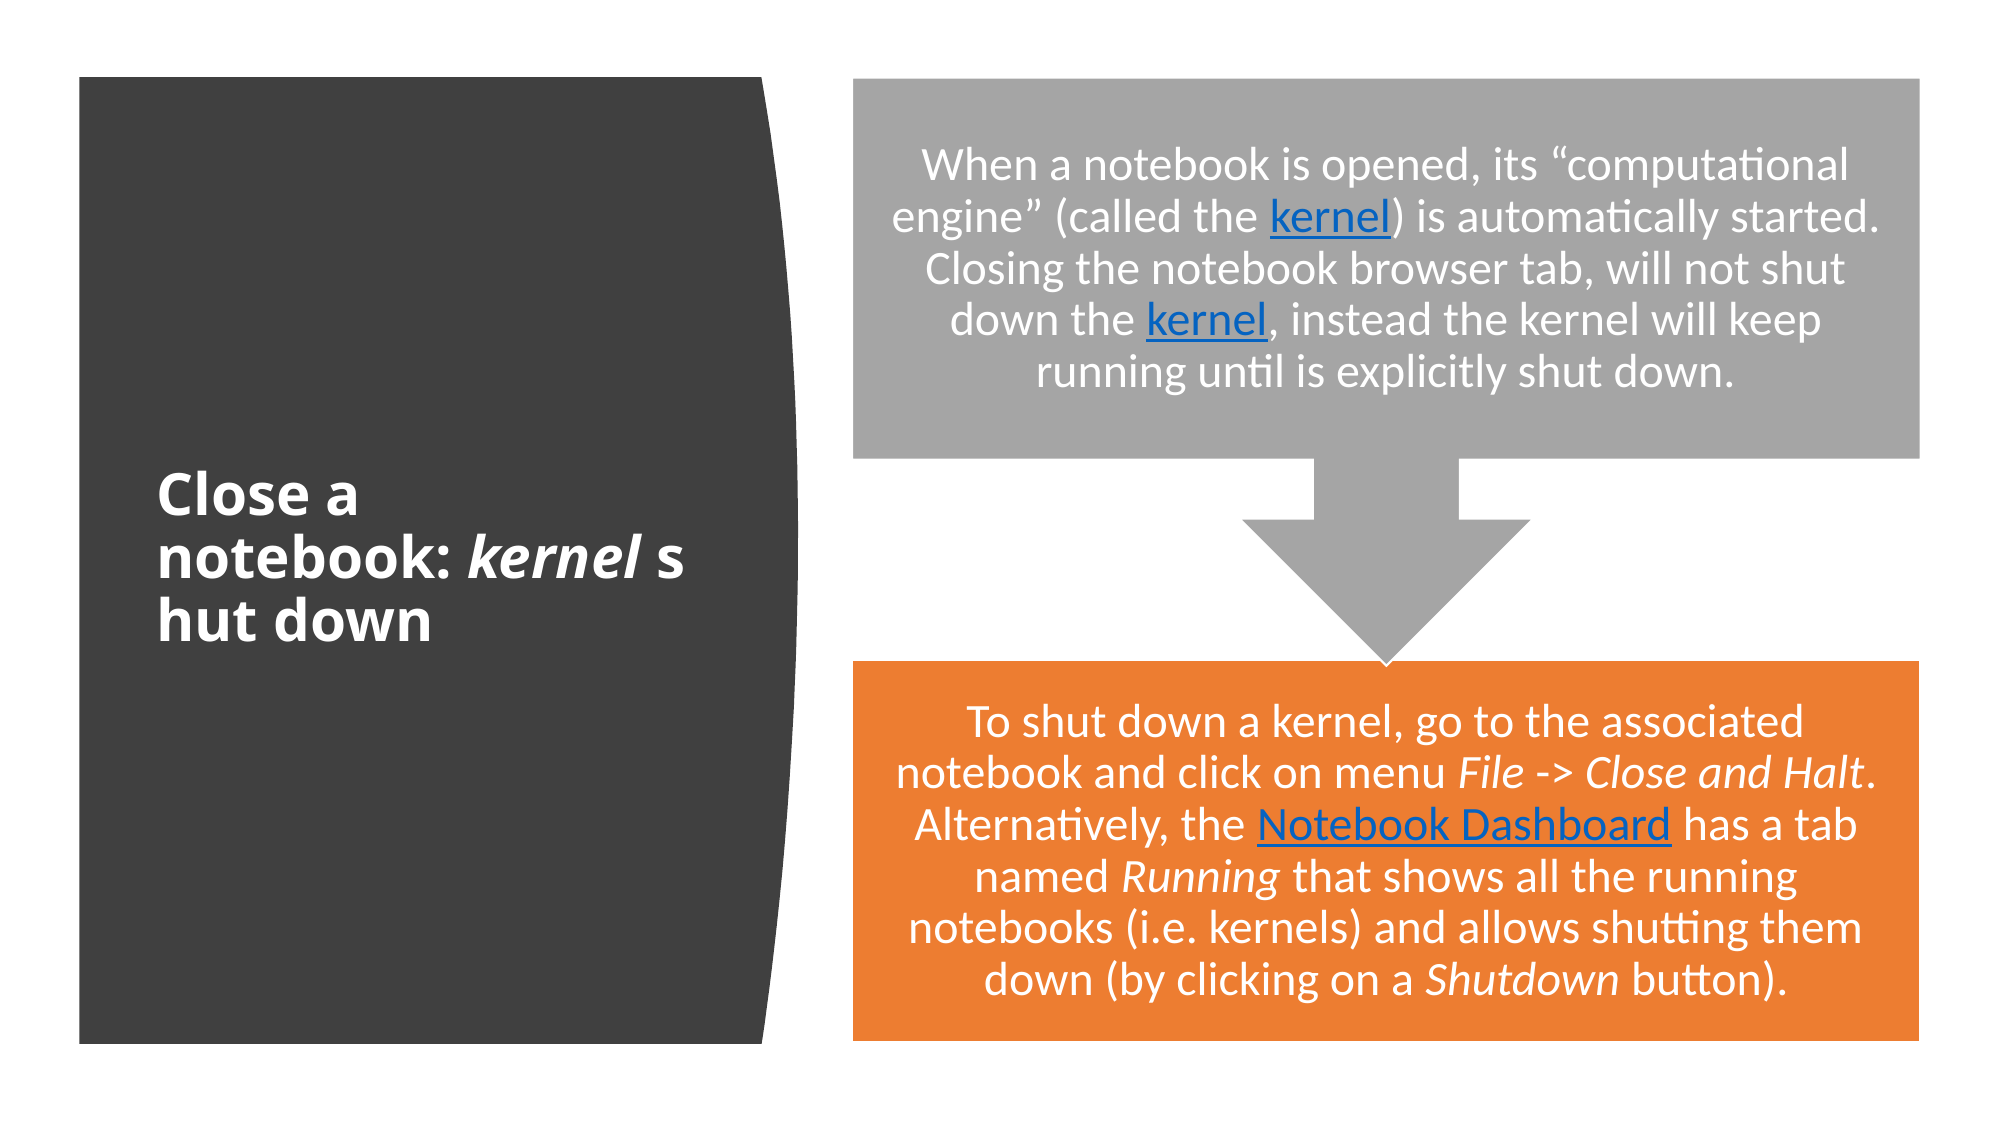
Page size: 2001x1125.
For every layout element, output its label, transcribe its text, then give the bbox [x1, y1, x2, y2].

title Close a notebook: kernel shut down [141, 166, 702, 953]
text_box [78, 76, 800, 1045]
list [852, 77, 1921, 1043]
